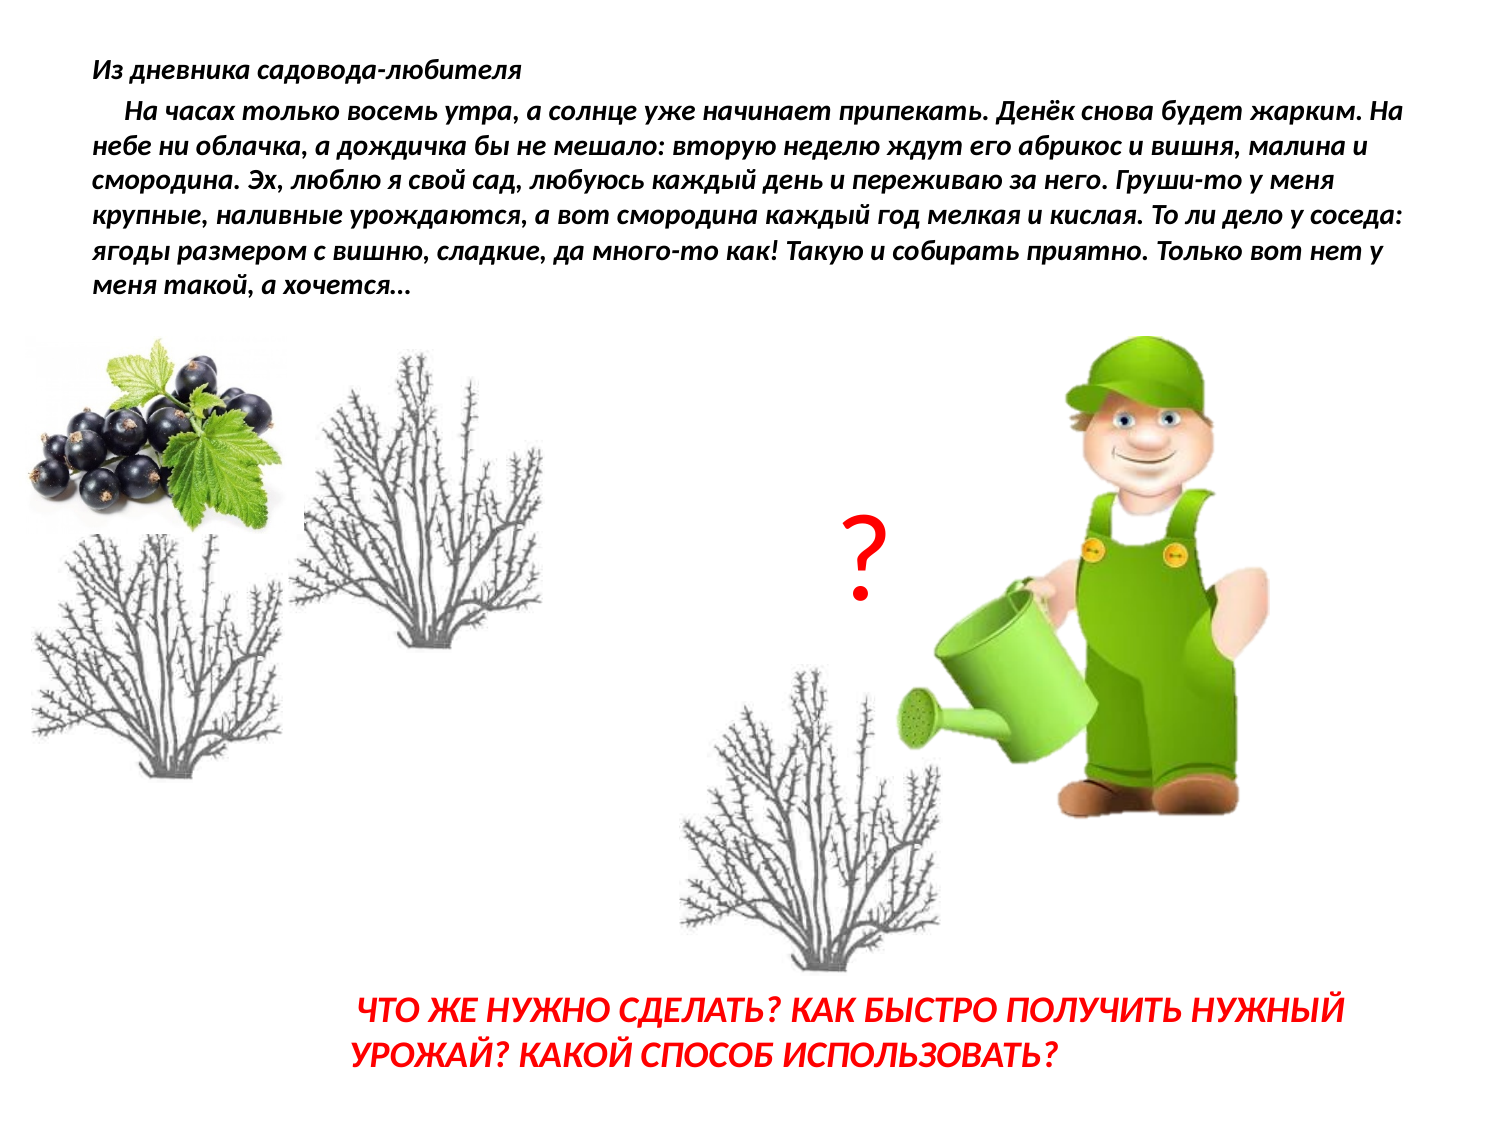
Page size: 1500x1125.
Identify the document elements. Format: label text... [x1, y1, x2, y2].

picture [678, 336, 1270, 977]
picture [8, 336, 546, 783]
text_box ЧТО ЖЕ НУЖНО СДЕЛАТЬ? КАК БЫСТРО ПОЛУЧИТЬ НУЖНЫЙ УРОЖАЙ? КАКОЙ СПОСОБ ИСПОЛЬЗОВАТЬ? [334, 977, 1437, 1125]
list Из дневника садовода-любителя На часах только восемь утра, а солнце уже начинает припекать. Денёк снова будет жарким. На небе ни облачка, а дождичка бы не мешало: вторую неделю ждут его абрикос и вишня, малина и смородина. Эх, люблю я свой сад, любуюсь каждый день и переживаю за него. Груши-то у меня крупные, наливные урождаются, а вот смородина каждый год мелкая и кислая. То ли дело у соседа: ягоды размером с вишню, сладкие, да много-то как! Такую и собирать приятно. Только вот нет у меня такой, а хочется… [76, 42, 1427, 256]
